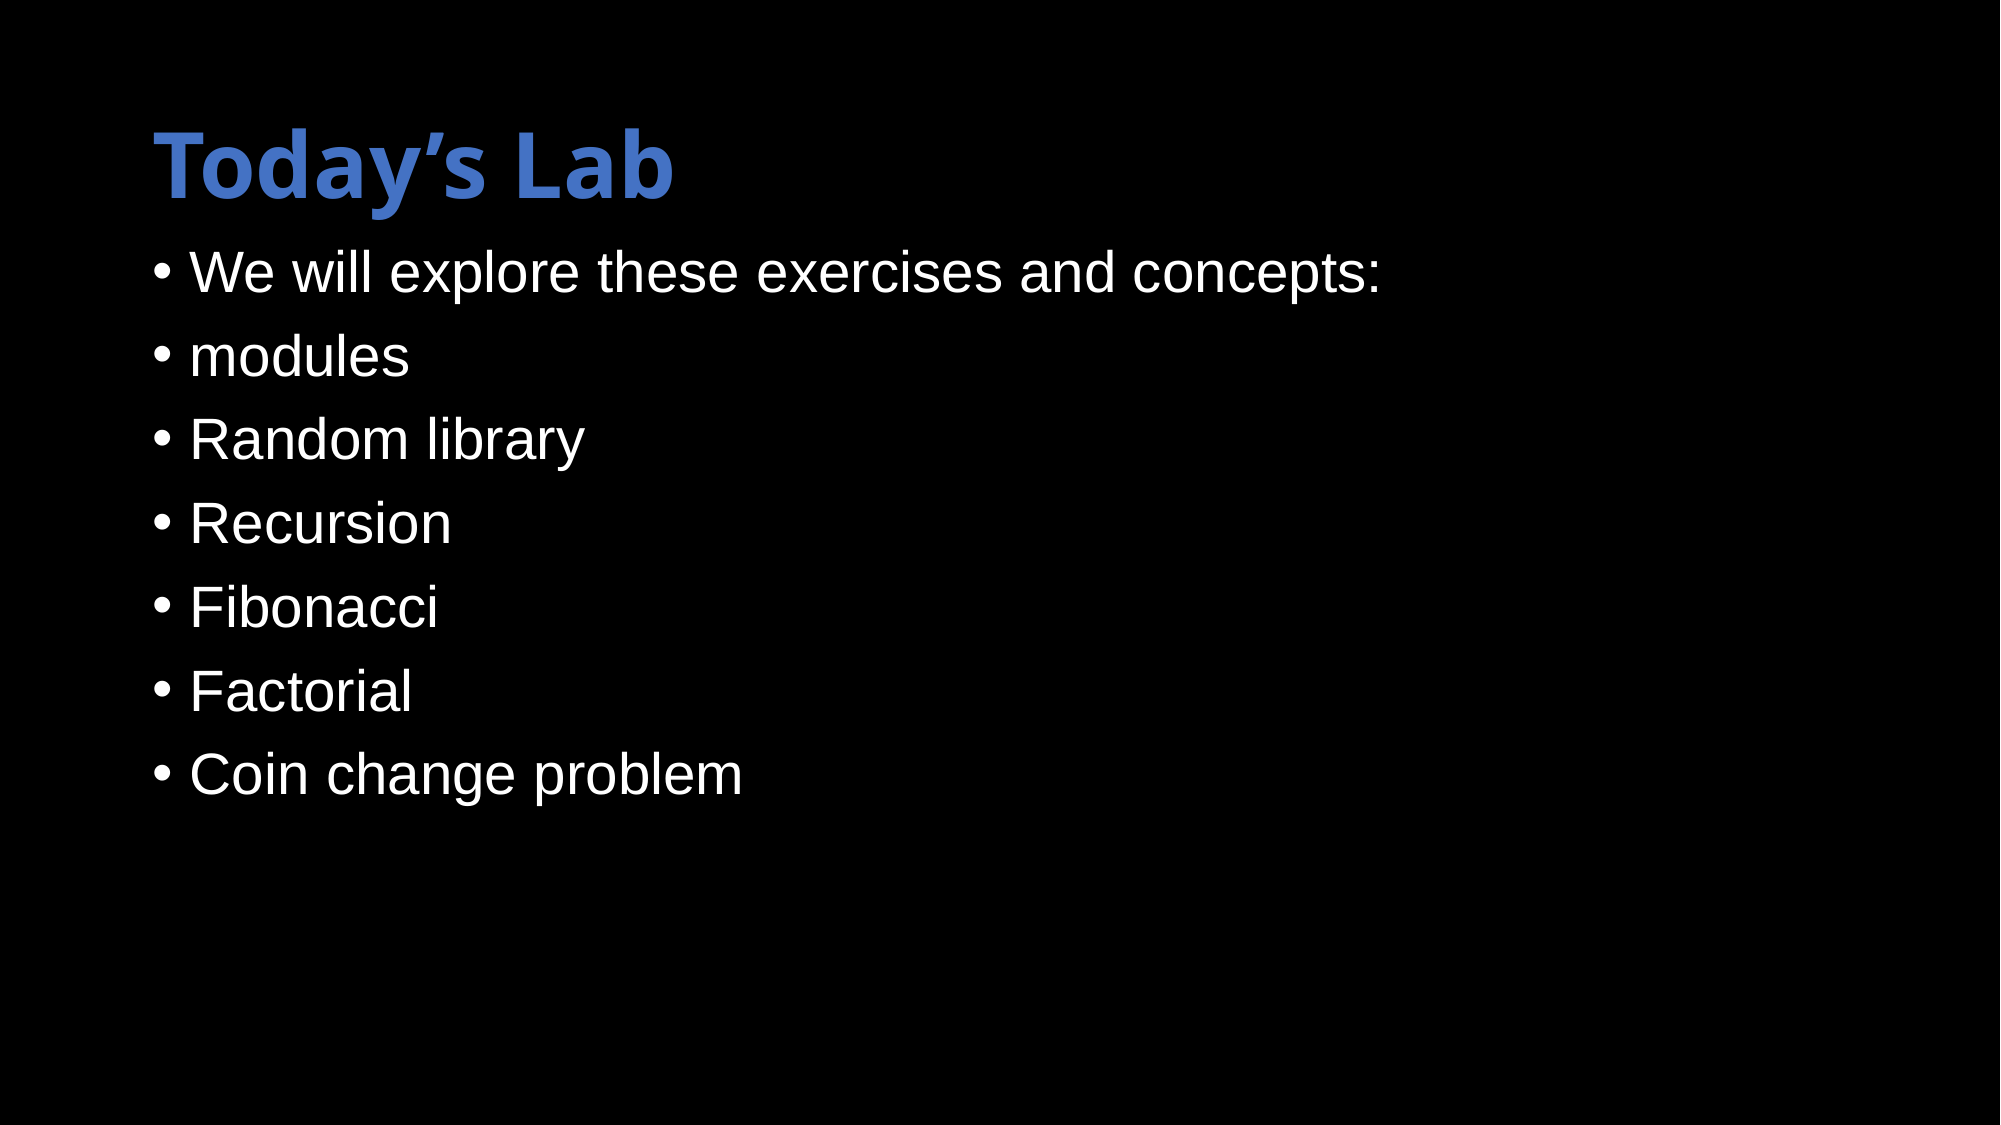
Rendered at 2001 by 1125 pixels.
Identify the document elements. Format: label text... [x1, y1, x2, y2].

title Today’s Lab [137, 59, 1863, 234]
list We will explore these exercises and concepts: modules Random library Recursion Fibonacci Factorial Coin change problem [137, 234, 1863, 1083]
